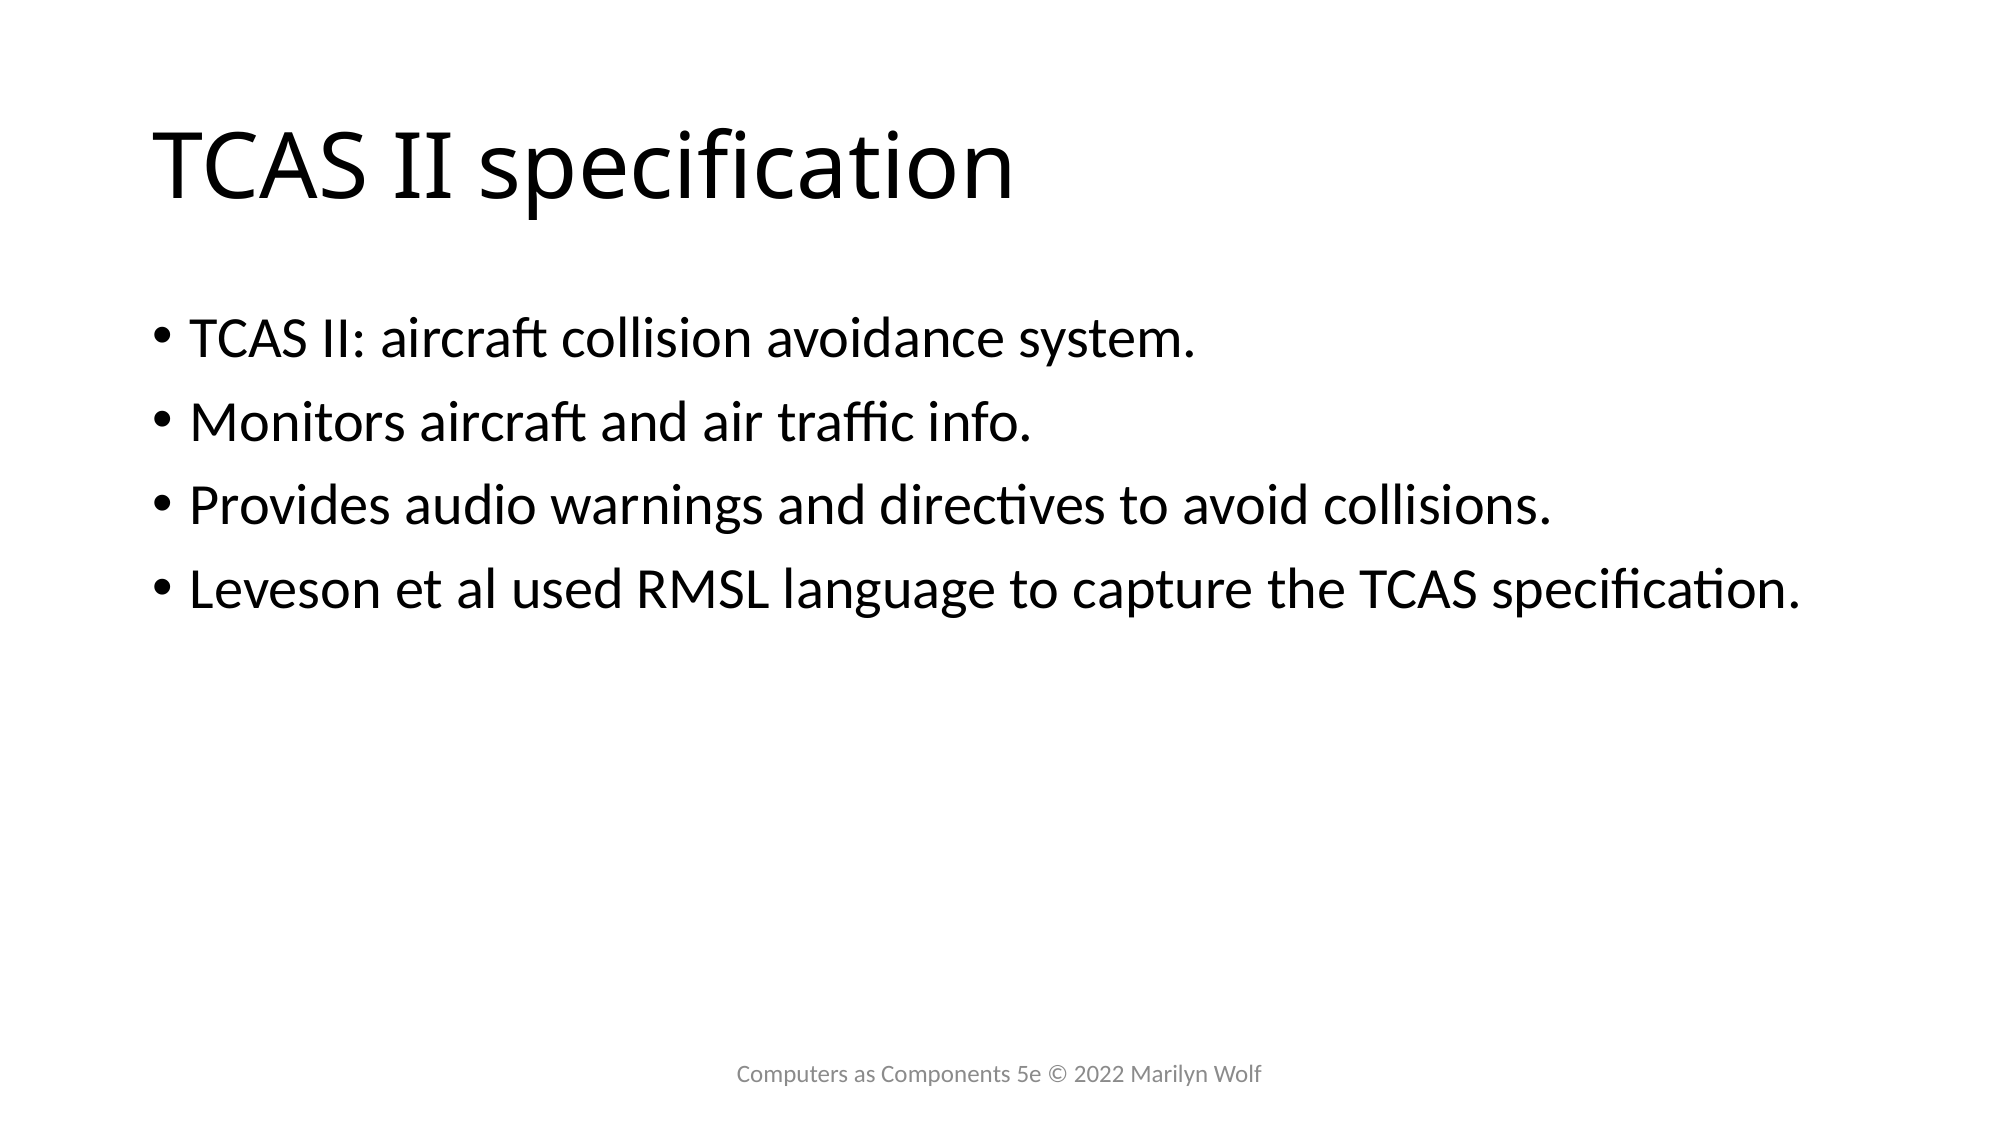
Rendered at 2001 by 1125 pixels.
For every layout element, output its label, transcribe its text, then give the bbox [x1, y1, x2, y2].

list TCAS II: aircraft collision avoidance system. Monitors aircraft and air traffic info. Provides audio warnings and directives to avoid collisions. Leveson et al used RMSL language to capture the TCAS specification. [137, 299, 1863, 1014]
footer Computers as Components 5e © 2022 Marilyn Wolf [662, 1042, 1338, 1103]
title TCAS II specification [137, 59, 1863, 278]
